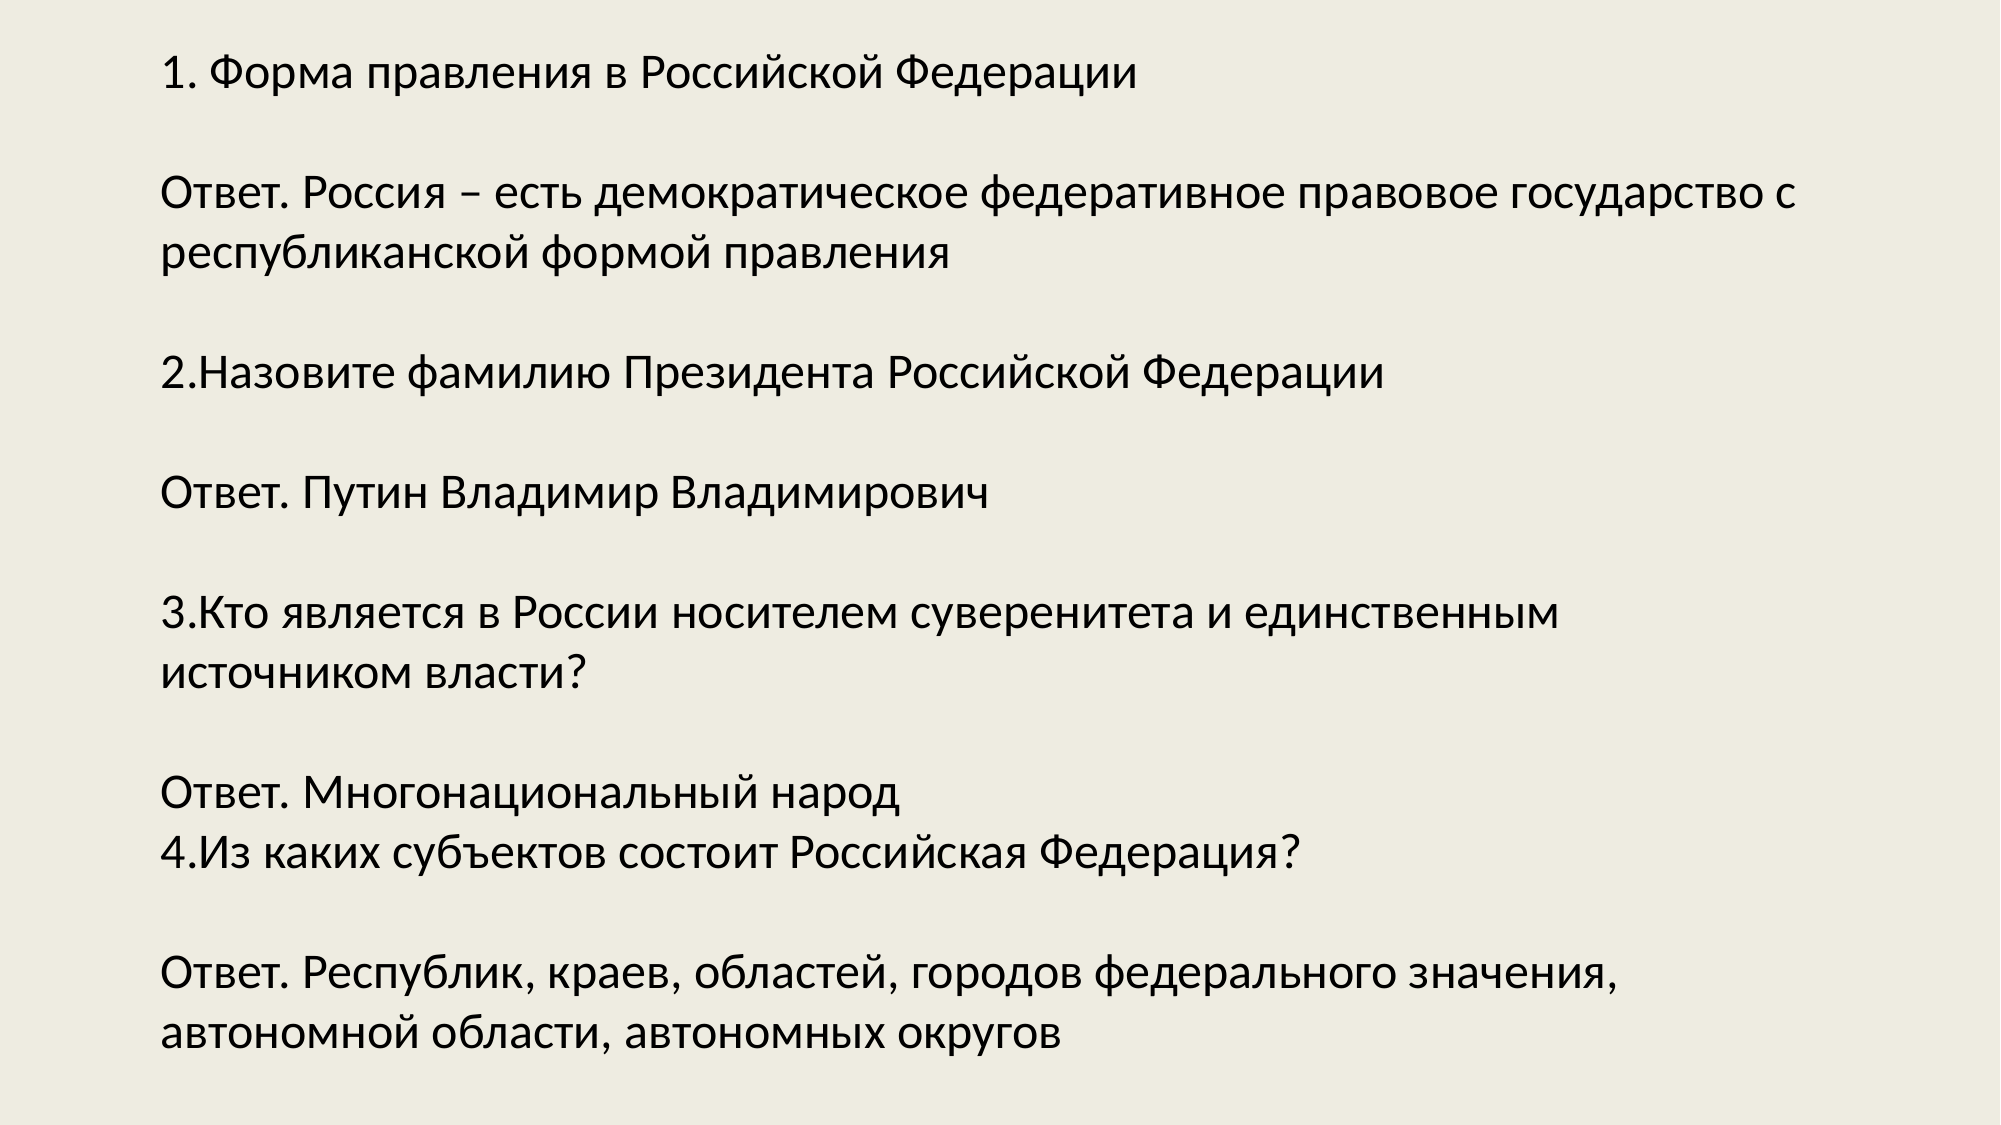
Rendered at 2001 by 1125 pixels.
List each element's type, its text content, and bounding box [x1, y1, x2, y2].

text_box 1. Форма правления в Российской Федерации Ответ. Россия – есть демократическое федеративное правовое государство с республиканской формой правления 2.Назовите фамилию Президента Российской Федерации Ответ. Путин Владимир Владимирович 3.Кто является в России носителем суверенитета и единственным источником власти? Ответ. Многонациональный народ 4.Из каких субъектов состоит Российская Федерация? Ответ. Республик, краев, областей, городов федерального значения, автономной области, автономных округов [146, 30, 1816, 1066]
